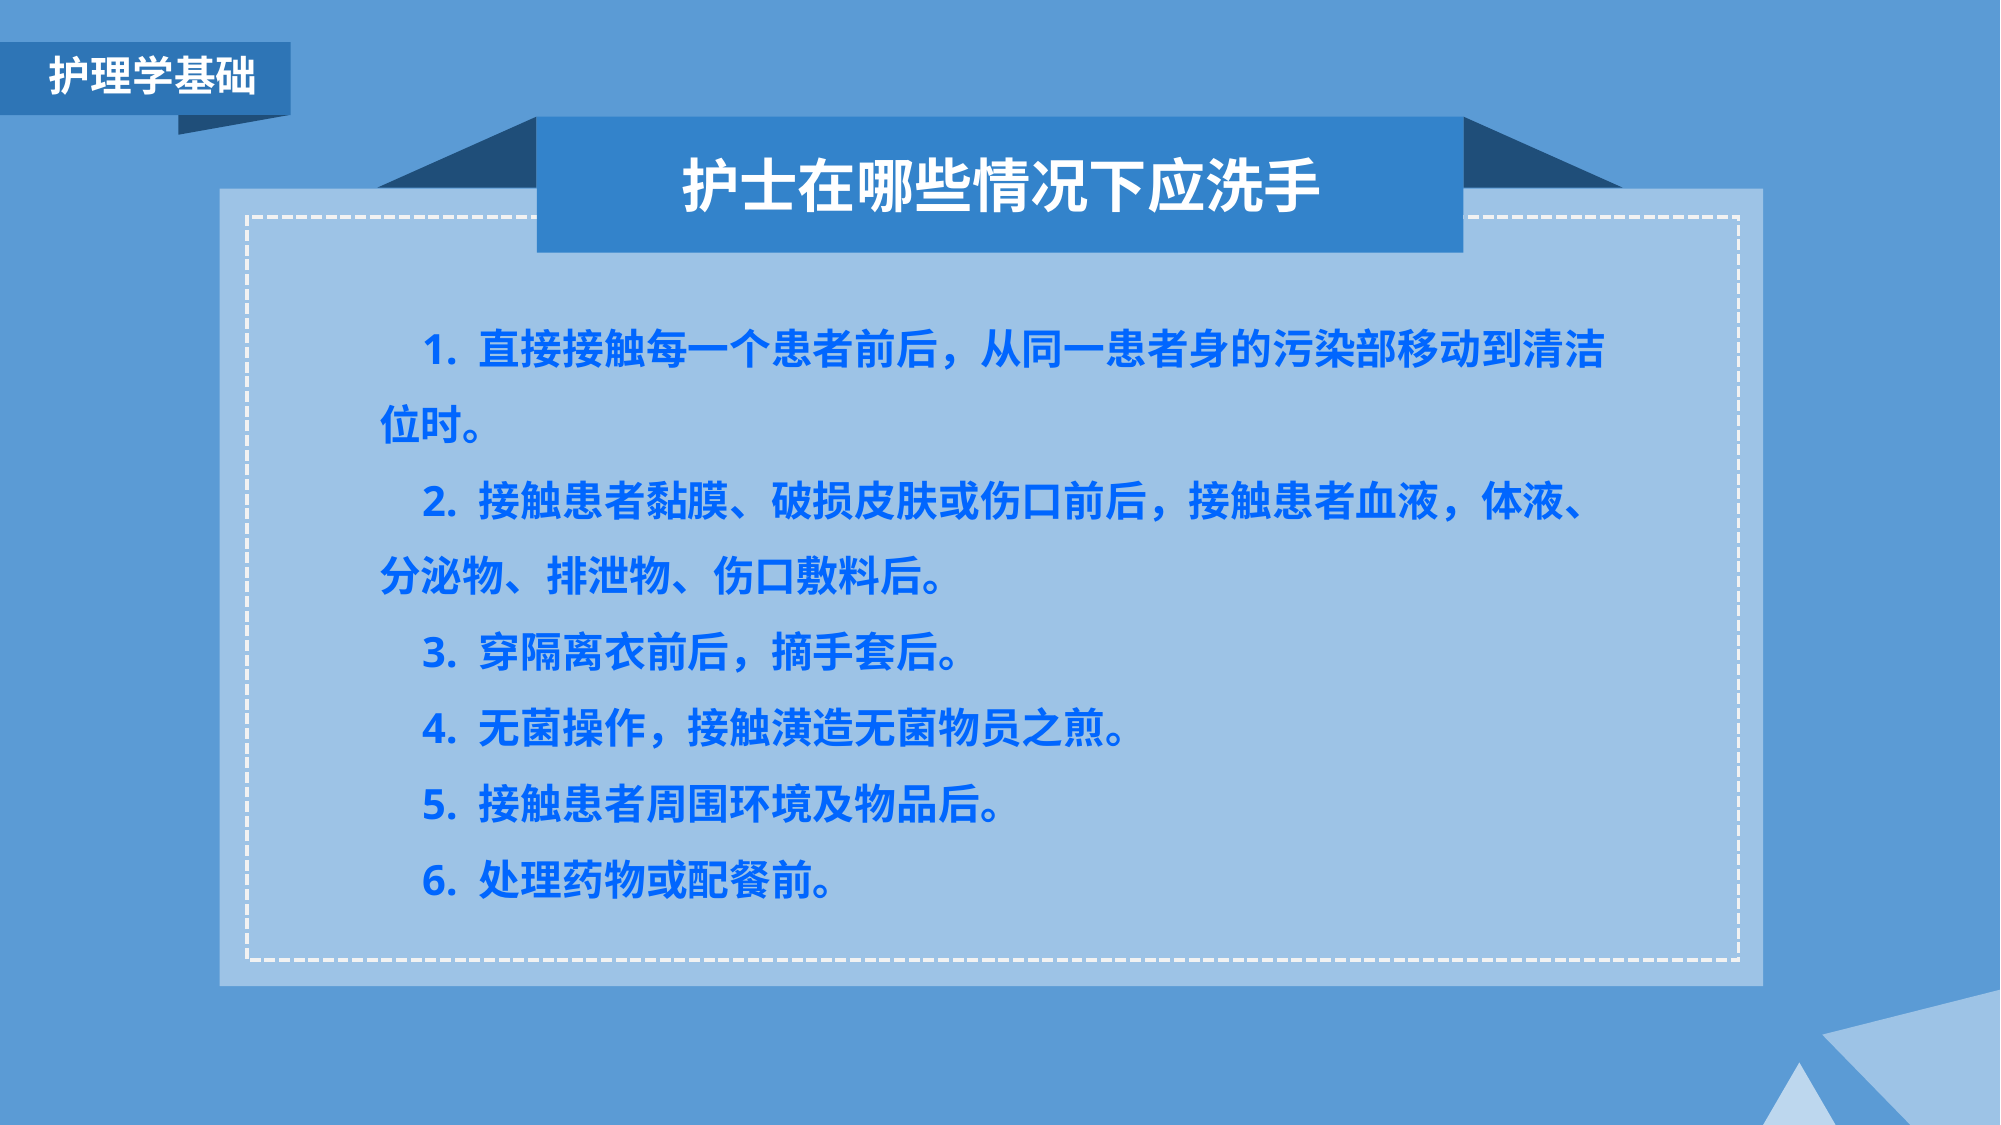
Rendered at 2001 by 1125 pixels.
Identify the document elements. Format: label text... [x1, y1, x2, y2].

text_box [377, 116, 1623, 253]
text_box [177, 114, 289, 136]
text_box [1761, 1060, 1837, 1125]
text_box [219, 188, 1764, 987]
text_box [0, 41, 292, 116]
text_box [1820, 988, 2000, 1125]
text_box 护理学基础 [34, 42, 291, 107]
